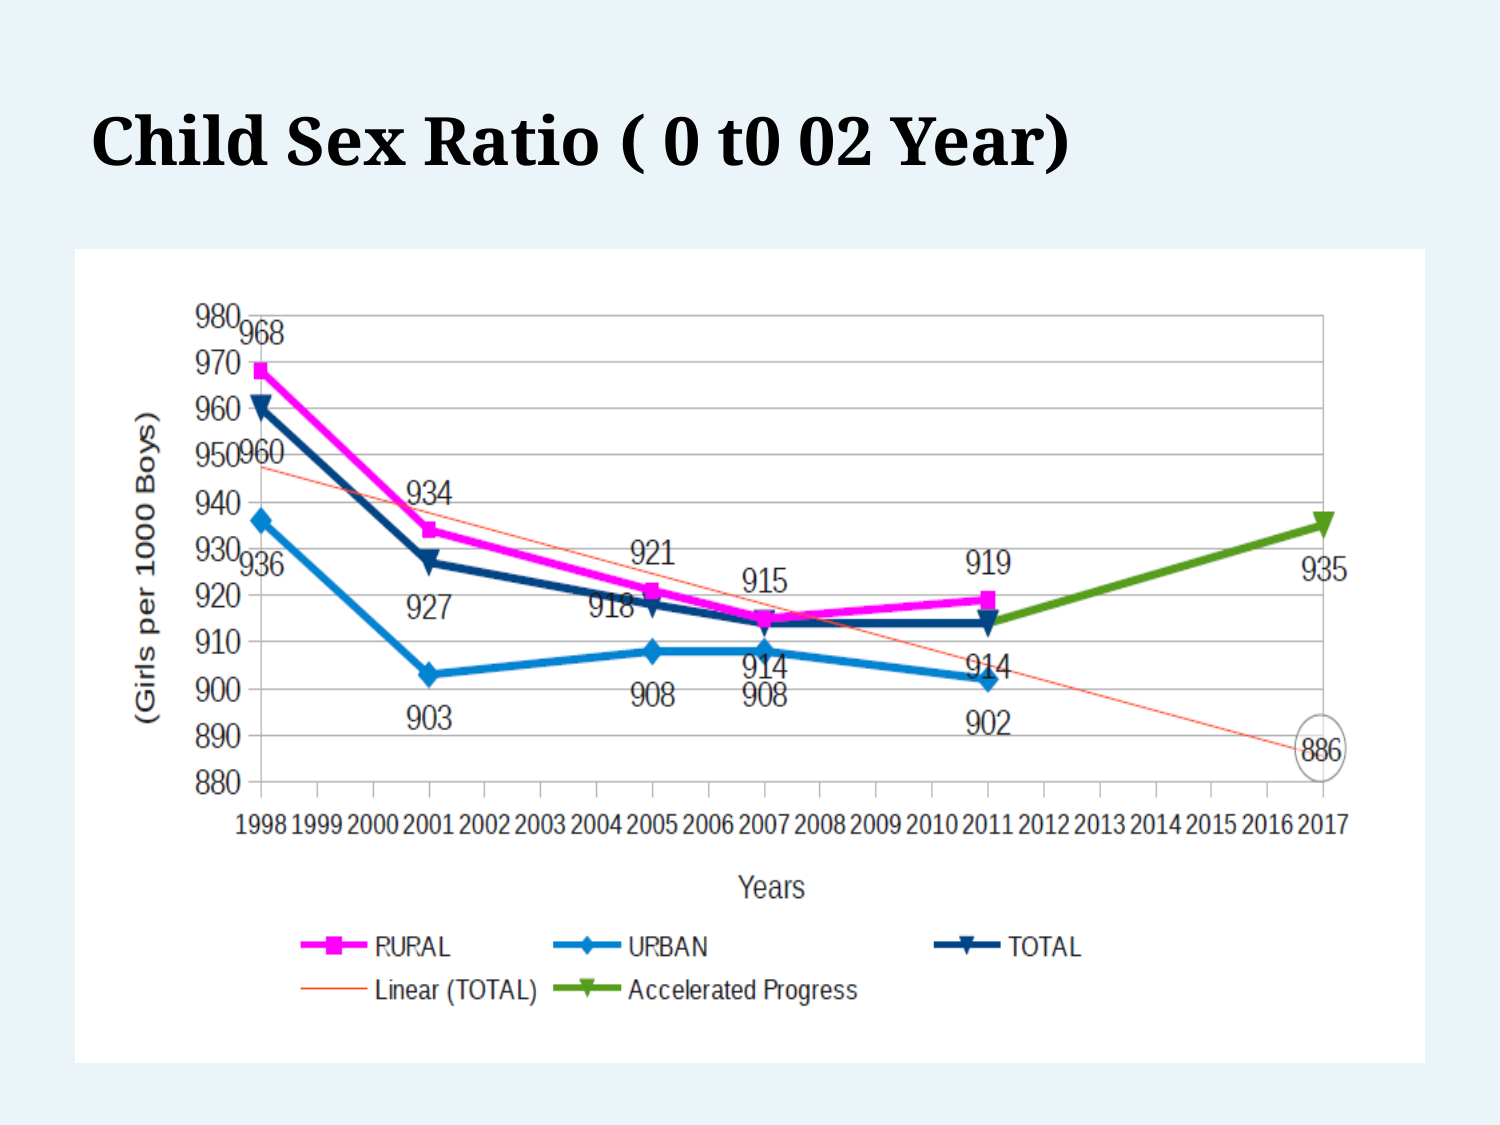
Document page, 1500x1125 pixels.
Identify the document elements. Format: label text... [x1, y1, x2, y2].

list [74, 249, 1426, 1063]
title Child Sex Ratio ( 0 t0 02 Year) [75, 45, 1425, 233]
